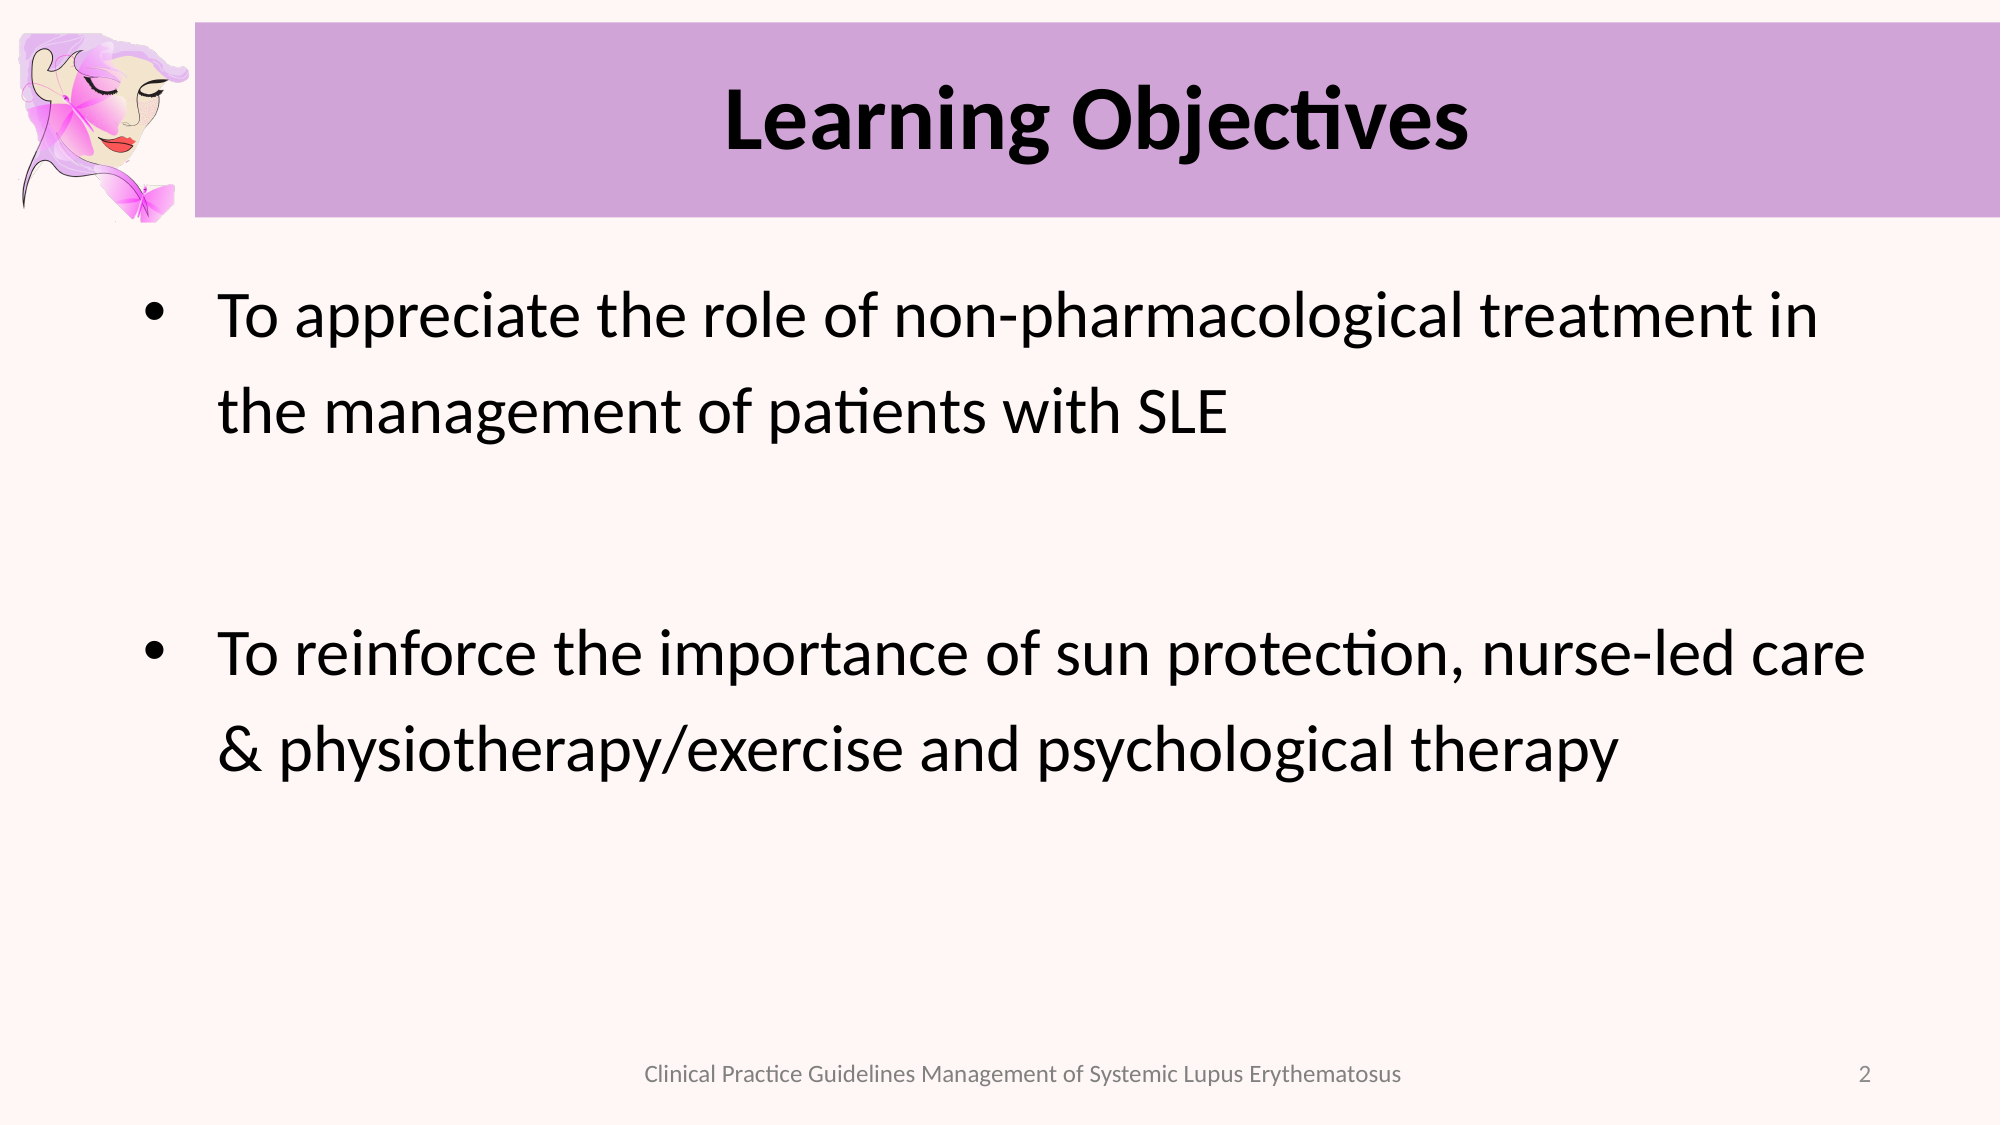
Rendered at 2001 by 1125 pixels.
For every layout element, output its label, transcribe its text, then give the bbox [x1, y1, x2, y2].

picture [0, 10, 210, 248]
slide_number 2 [1436, 1042, 1887, 1103]
title Learning Objectives [195, 22, 2000, 218]
list To appreciate the role of non-pharmacological treatment in the management of patients with SLE To reinforce the importance of sun protection, nurse-led care & physiotherapy/exercise and psychological therapy [123, 247, 1887, 1013]
